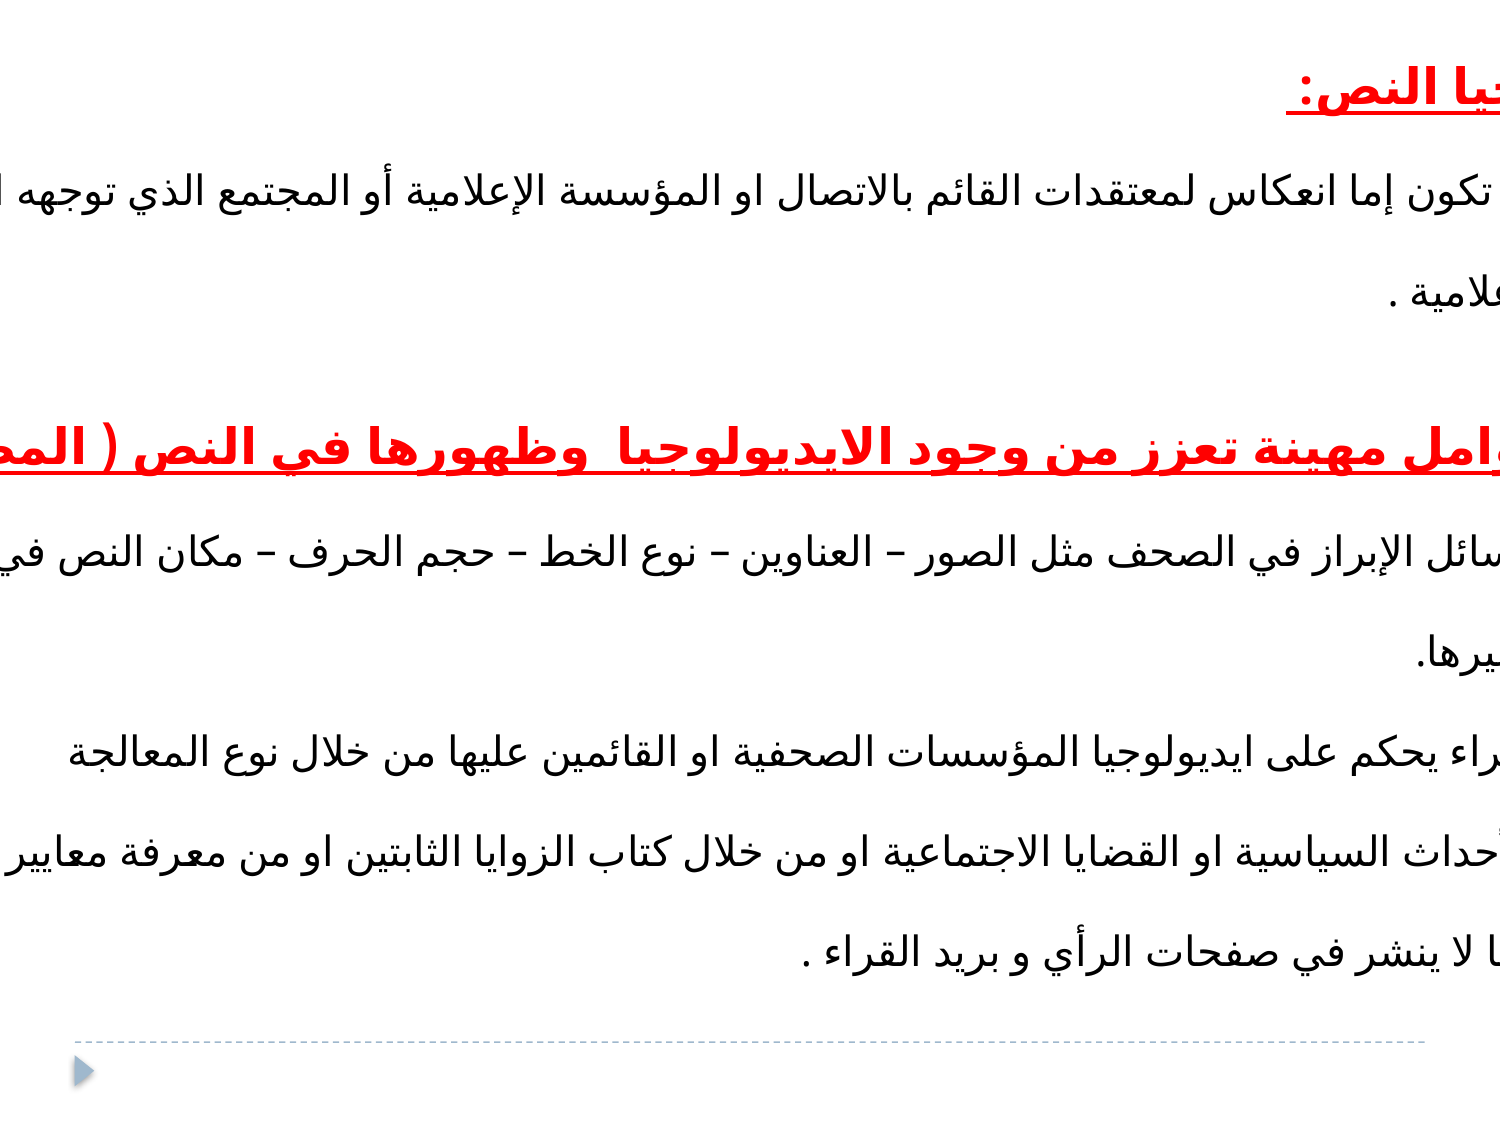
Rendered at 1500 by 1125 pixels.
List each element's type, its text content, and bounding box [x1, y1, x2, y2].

text_box أيديولوجيا النص: قيم و أفكار تكون إما انعكاس لمعتقدات القائم بالاتصال او المؤسسة الإعلامية أو المجتمع الذي توجهه الية الرسالة الإعلامية . هناك عوامل مهينة تعزز من وجود الايديولوجيا وظهورها في النص ( المطبوع ) : استخدام وسائل الإبراز في الصحف مثل الصور – العناوين – نوع الخط – حجم الحرف – مكان النص في الصحيفة وغيرها. كثير من القراء يحكم على ايديولوجيا المؤسسات الصحفية او القائمين عليها من خلال نوع المعالجة الصحفية للأحداث السياسية او القضايا الاجتماعية او من خلال كتاب الزوايا الثابتين او من معرفة معايير ما ينشر وما لا ينشر في صفحات الرأي و بريد القراء . [0, 46, 1500, 982]
